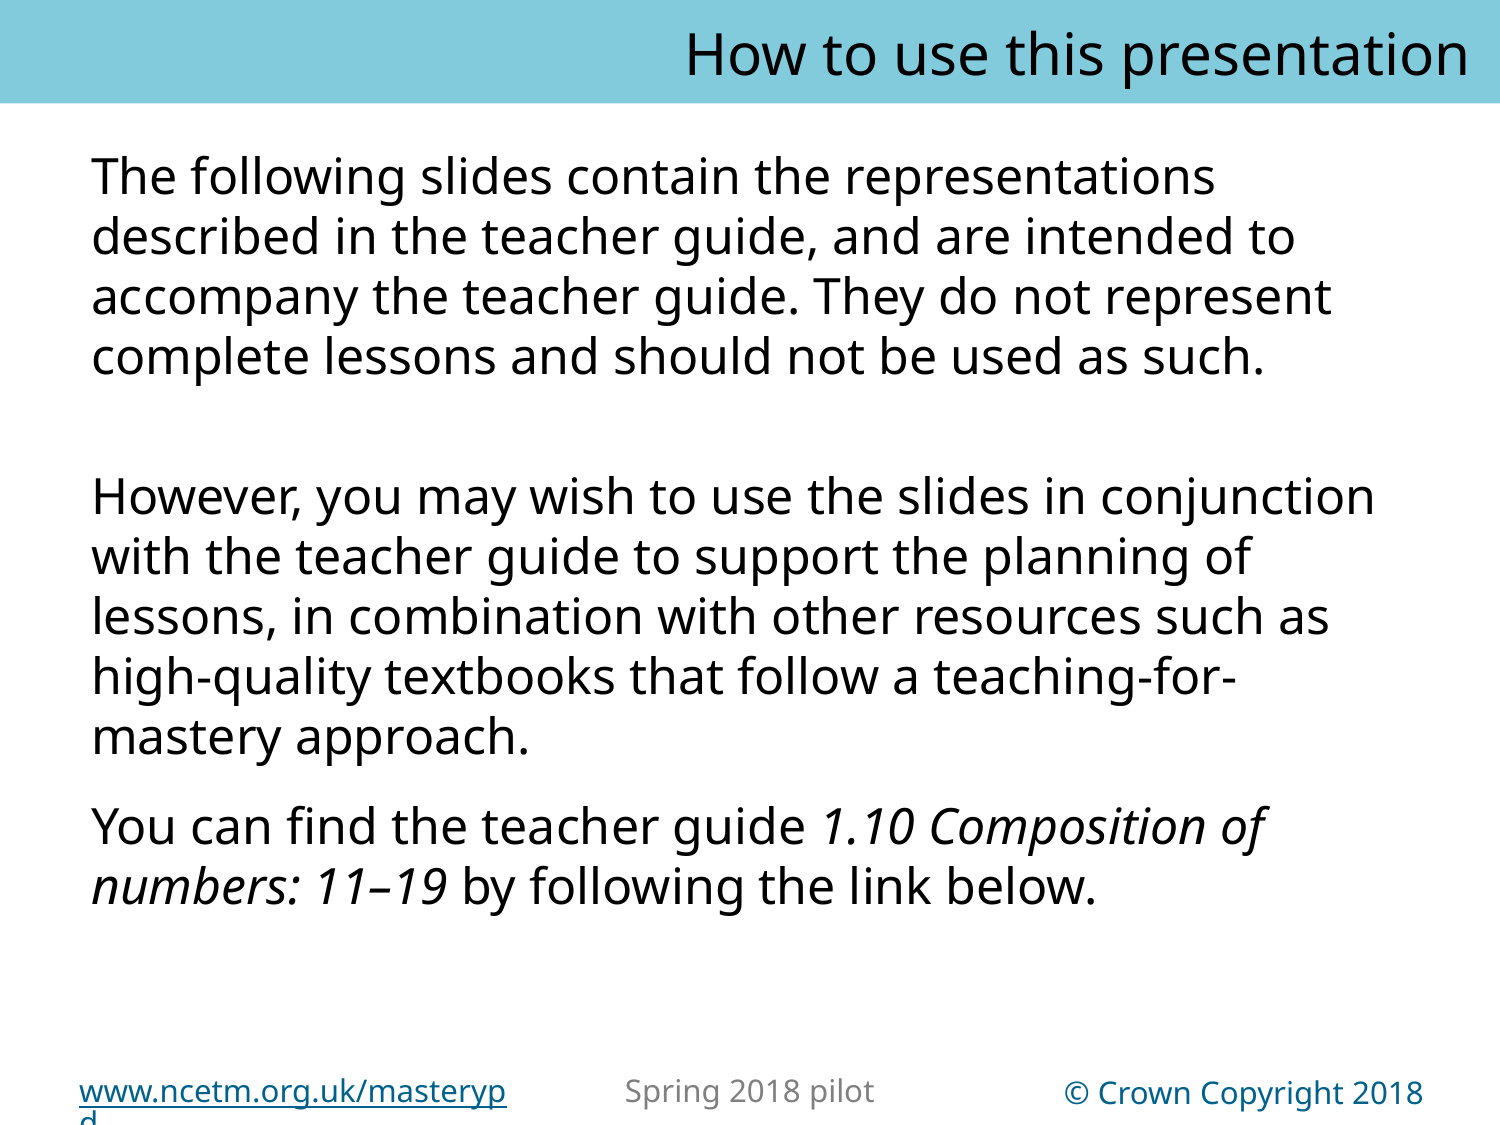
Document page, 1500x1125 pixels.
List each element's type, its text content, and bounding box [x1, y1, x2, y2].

list You can find the teacher guide 1.10 Composition of numbers: 11–19 by following the link below. [76, 786, 1424, 972]
list How to use this presentation [0, 0, 1500, 104]
